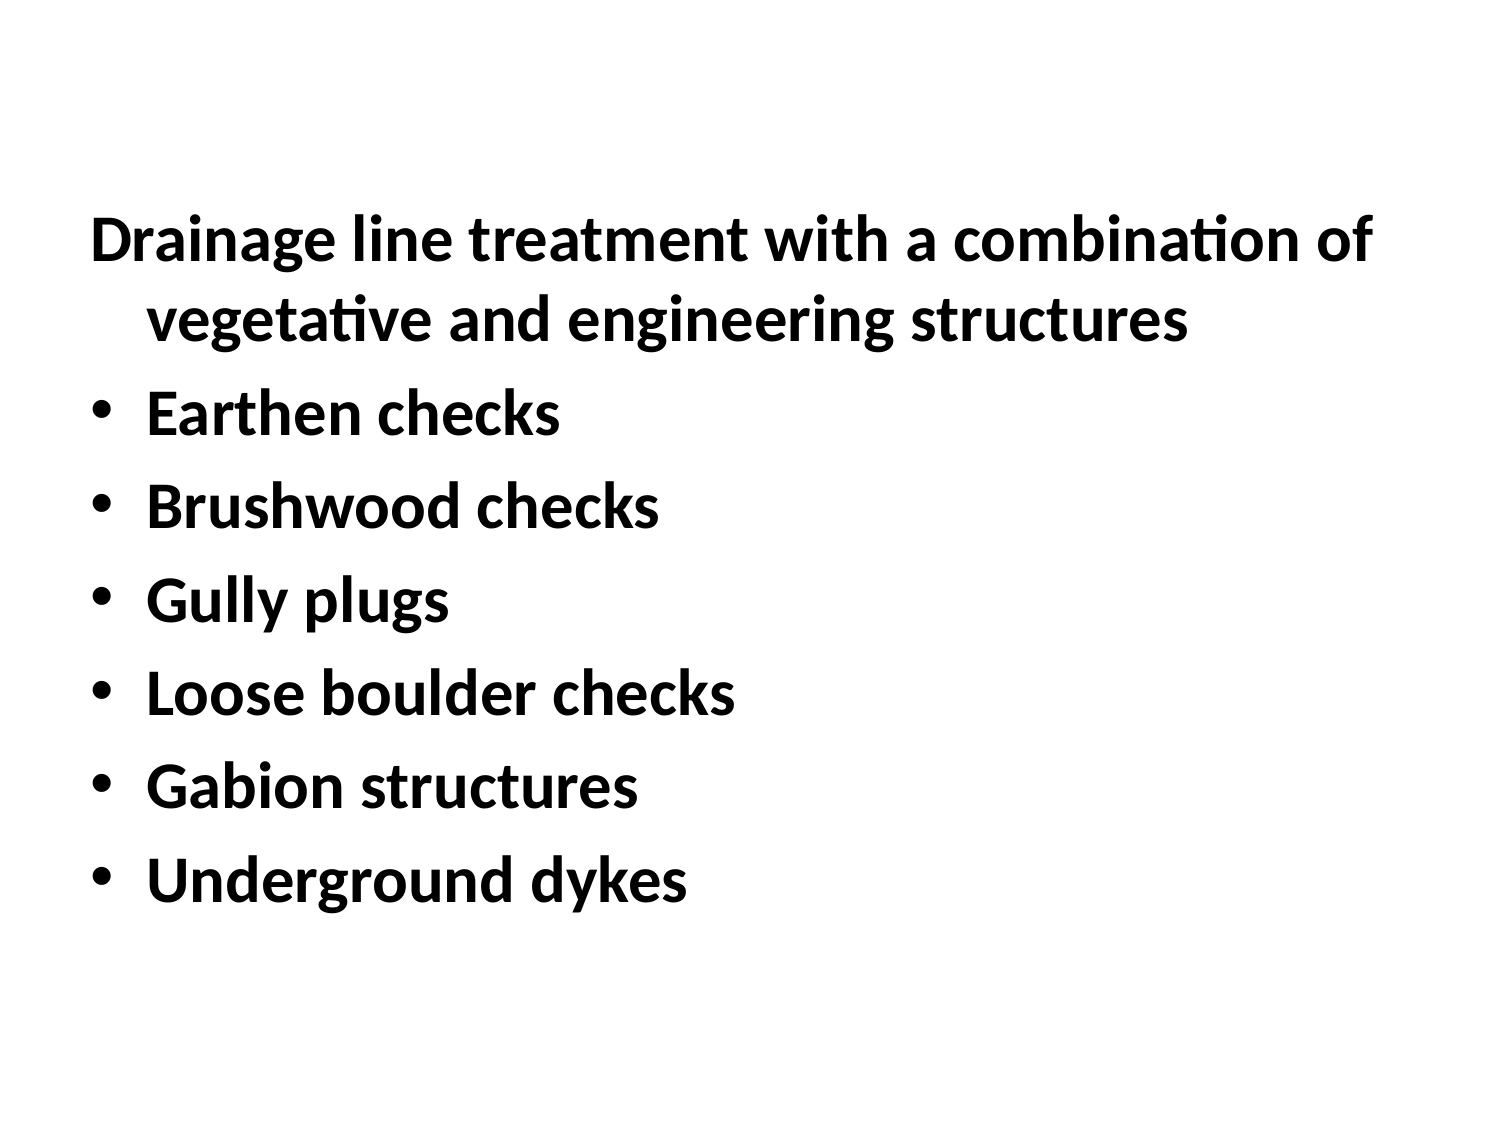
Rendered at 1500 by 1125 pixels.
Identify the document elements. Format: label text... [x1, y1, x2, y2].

list Drainage line treatment with a combination of vegetative and engineering structures Earthen checks Brushwood checks Gully plugs Loose boulder checks Gabion structures Underground dykes [75, 187, 1425, 1025]
